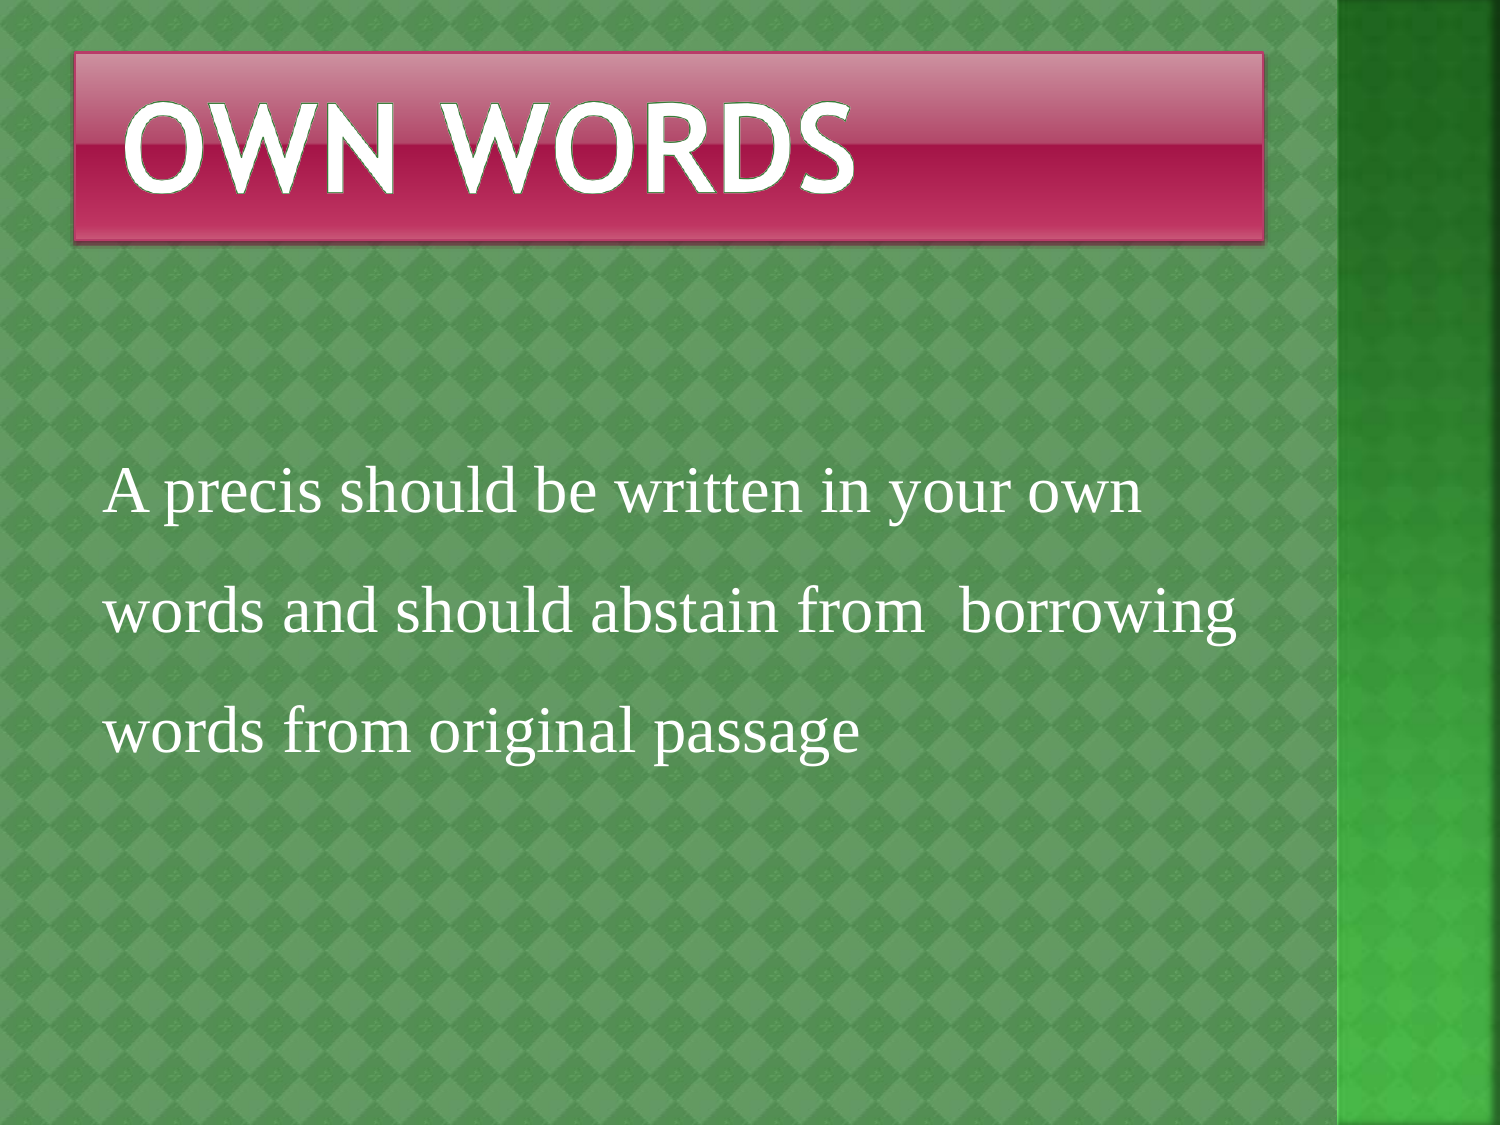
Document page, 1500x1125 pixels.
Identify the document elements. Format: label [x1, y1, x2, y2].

text_box [0, 0, 1500, 1125]
